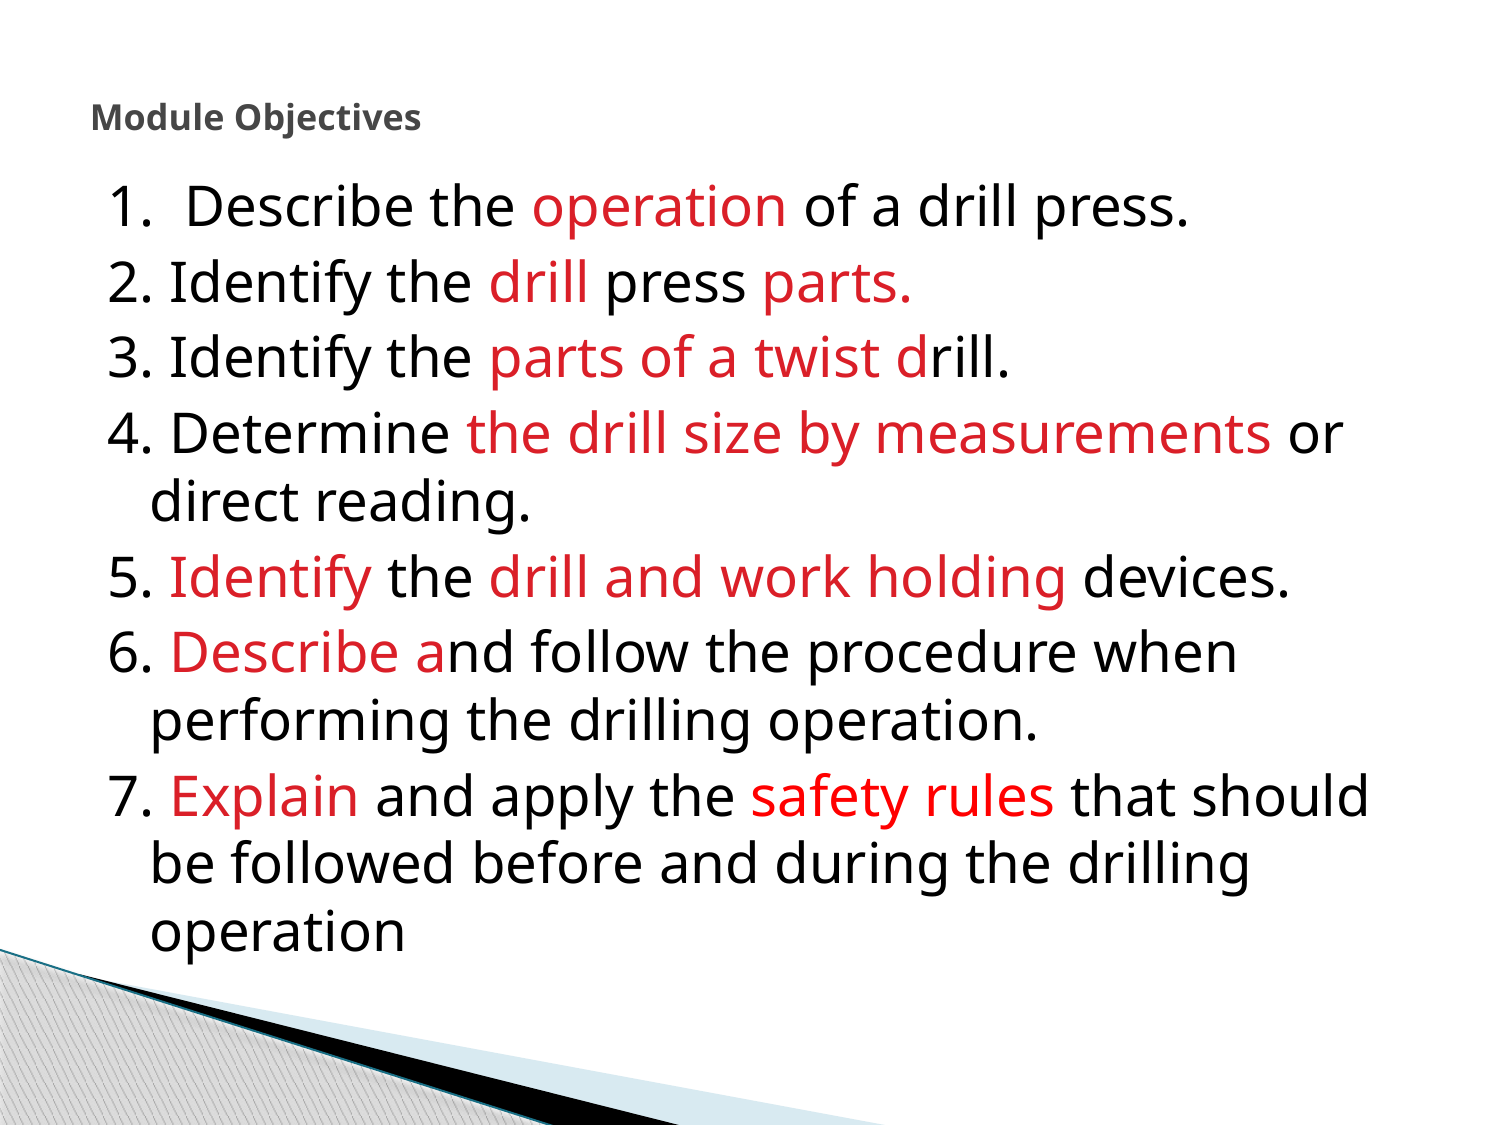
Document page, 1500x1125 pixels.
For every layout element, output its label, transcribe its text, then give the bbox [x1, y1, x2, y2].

title Module Objectives [75, 0, 1425, 233]
list 1. Describe the operation of a drill press. 2. Identify the drill press parts. 3. Identify the parts of a twist drill. 4. Determine the drill size by measurements or direct reading. 5. Identify the drill and work holding devices. 6. Describe and follow the procedure when performing the drilling operation. 7. Explain and apply the safety rules that should be followed before and during the drilling operation [75, 233, 1425, 986]
